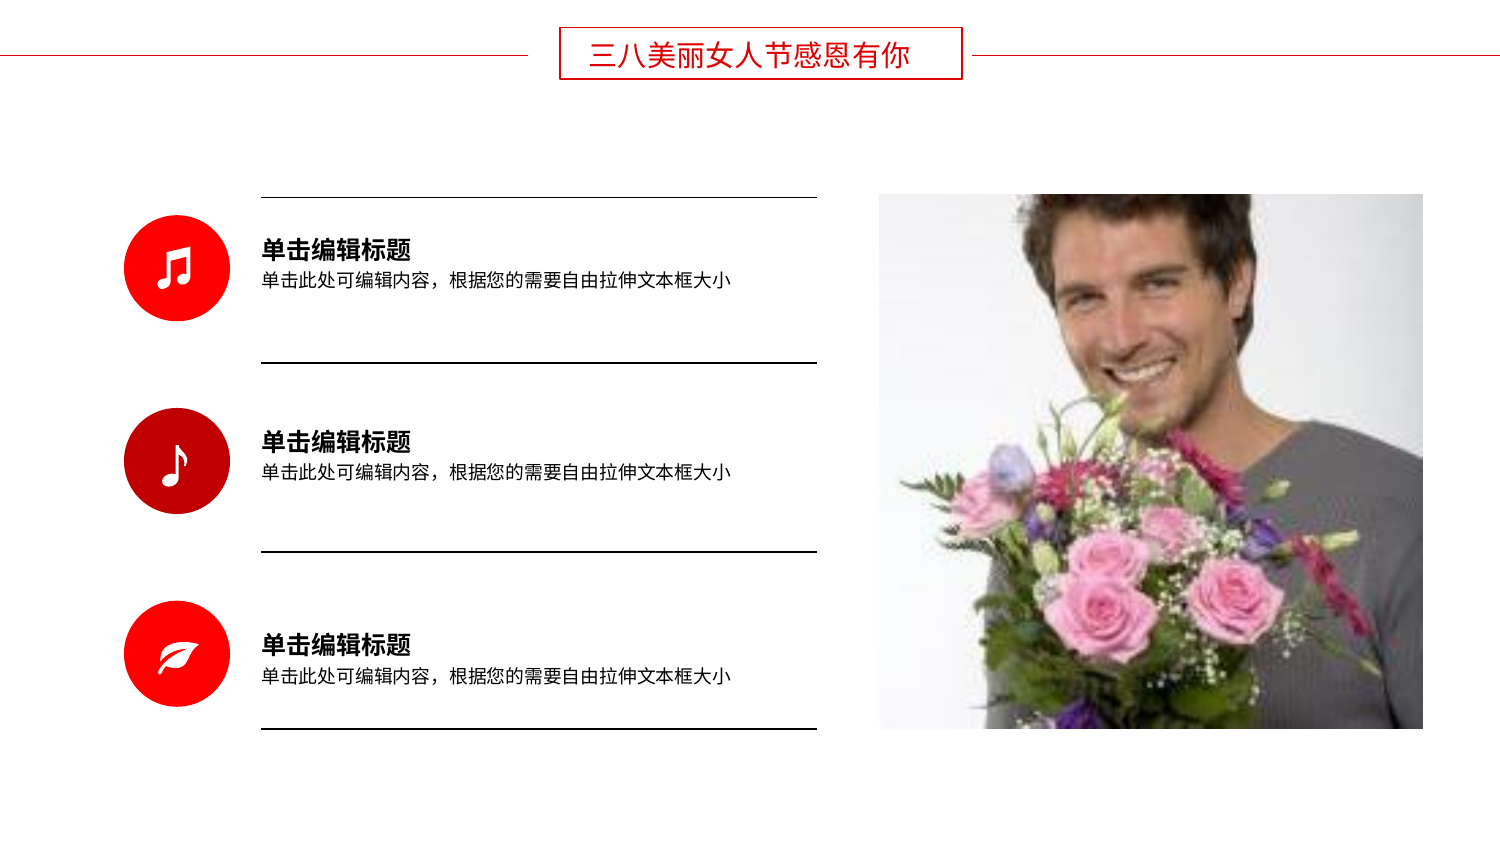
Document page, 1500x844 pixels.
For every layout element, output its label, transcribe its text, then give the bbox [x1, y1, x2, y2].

text_box [560, 27, 963, 80]
text_box [123, 407, 231, 515]
text_box [162, 445, 188, 487]
text_box [123, 600, 231, 707]
text_box 单击此处可编辑内容，根据您的需要自由拉伸文本框大小 [261, 664, 793, 687]
text_box 单击编辑标题 [261, 234, 417, 265]
picture [879, 194, 1424, 730]
text_box 单击此处可编辑内容，根据您的需要自由拉伸文本框大小 [261, 269, 793, 292]
text_box 单击此处可编辑内容，根据您的需要自由拉伸文本框大小 [261, 461, 793, 484]
text_box 单击编辑标题 [261, 629, 417, 660]
text_box 单击编辑标题 [261, 426, 417, 457]
text_box [157, 641, 199, 675]
text_box [157, 246, 191, 290]
text_box [123, 215, 231, 322]
